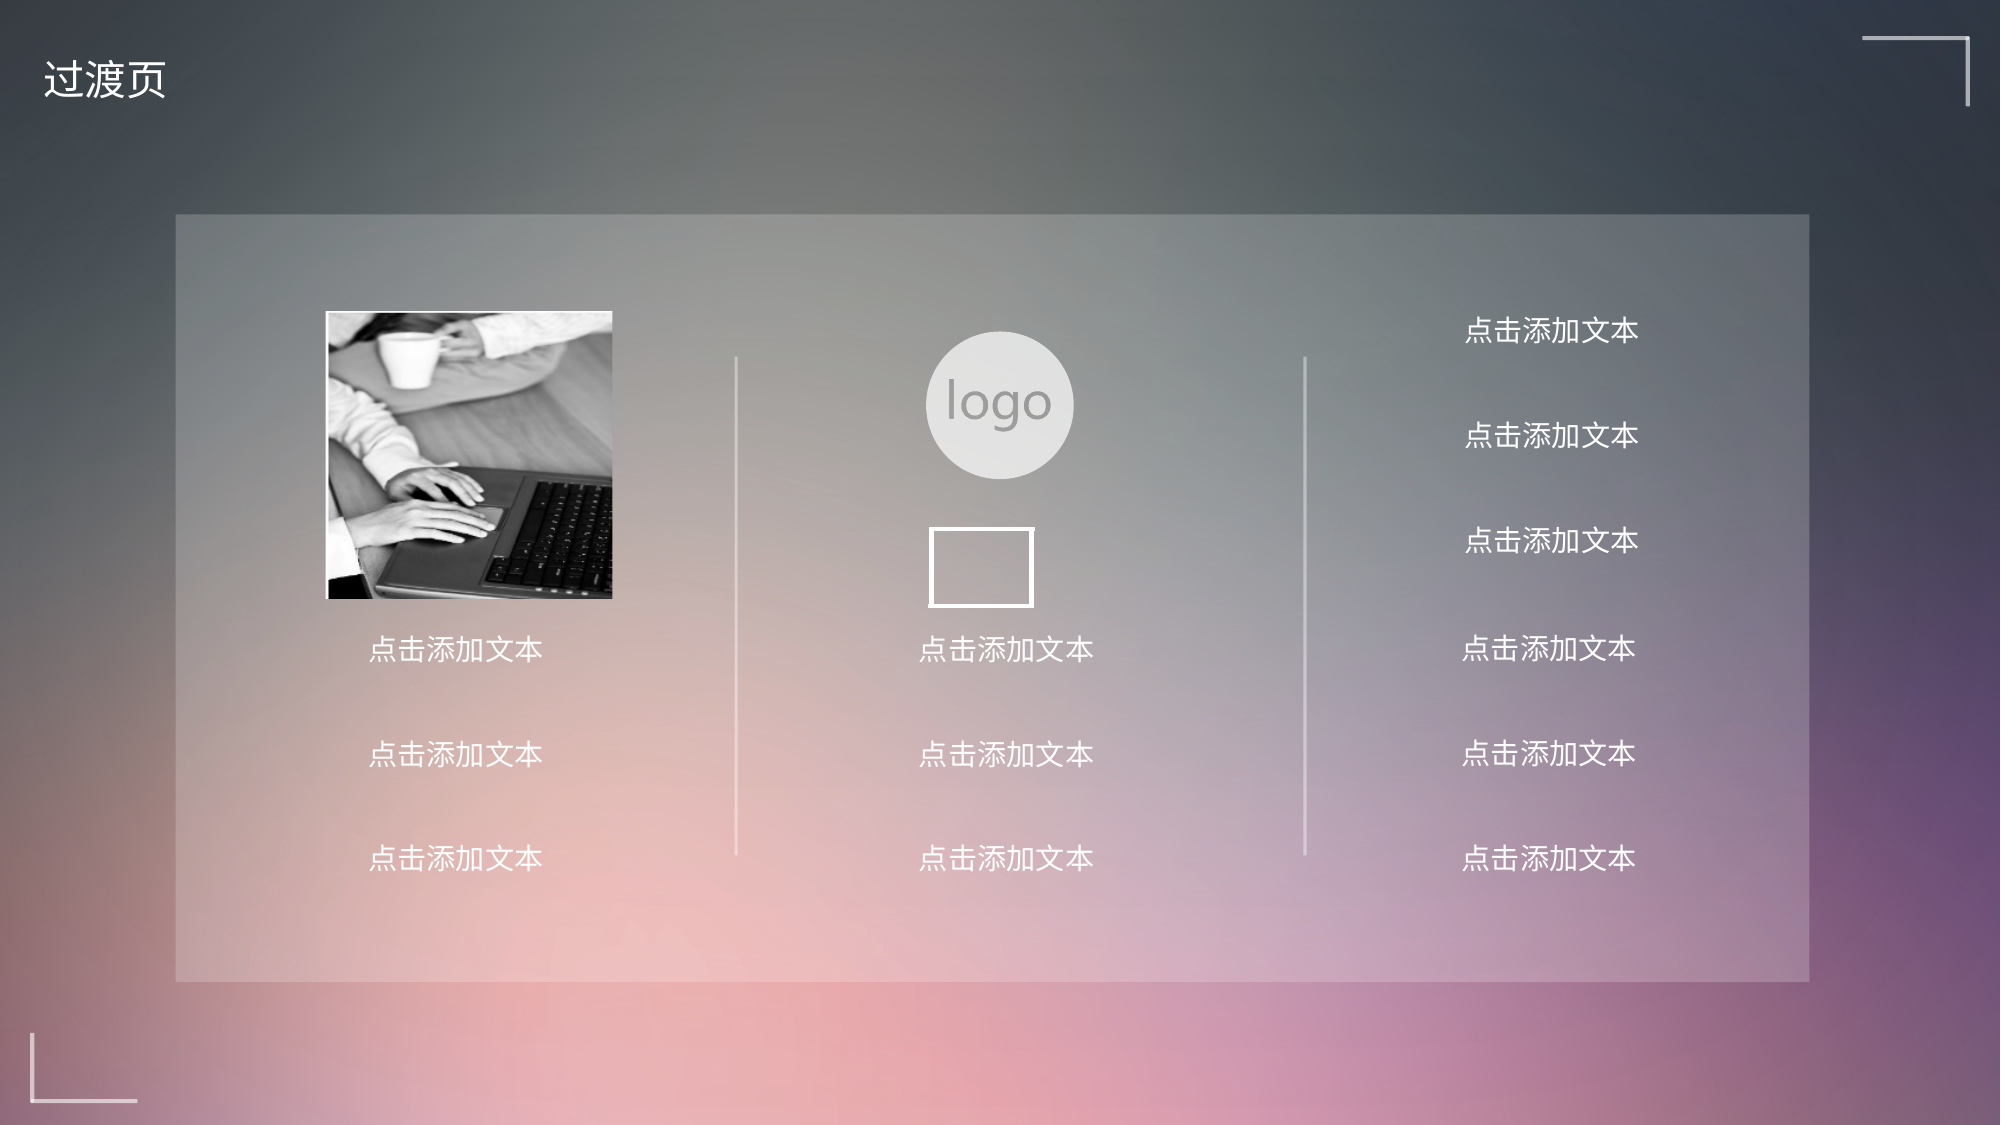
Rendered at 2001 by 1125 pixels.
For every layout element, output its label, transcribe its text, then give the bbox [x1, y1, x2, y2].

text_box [927, 529, 1034, 606]
text_box [175, 213, 1810, 983]
text_box 点击添加文本 点击添加文本 点击添加文本 [1449, 287, 1703, 565]
text_box 点击添加文本 点击添加文本 点击添加文本 [1446, 605, 1703, 883]
text_box 点击添加文本 点击添加文本 点击添加文本 [904, 606, 1236, 883]
text_box 点击添加文本 点击添加文本 点击添加文本 [353, 606, 626, 883]
text_box [925, 330, 1075, 481]
picture [0, 0, 2000, 1125]
text_box 过渡页 [28, 46, 184, 112]
